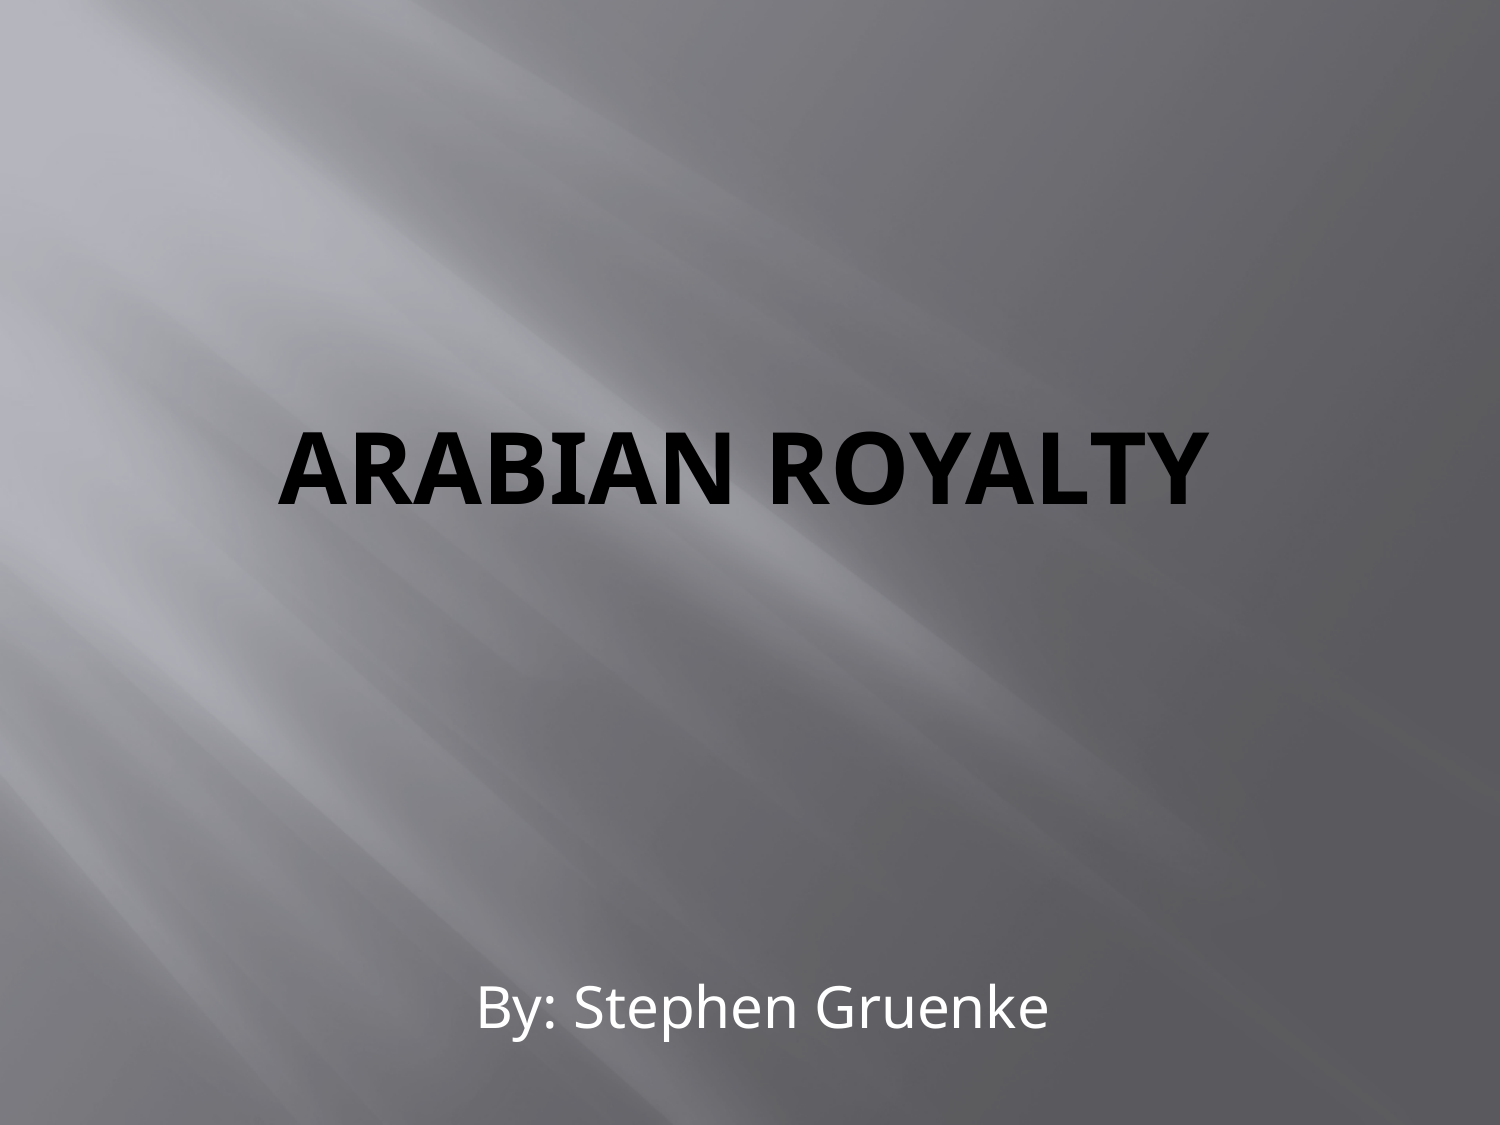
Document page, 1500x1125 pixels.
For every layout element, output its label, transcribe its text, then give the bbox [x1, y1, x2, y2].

title Arabian Royalty [69, 224, 1420, 525]
subtitle By: Stephen Gruenke [237, 962, 1288, 1125]
